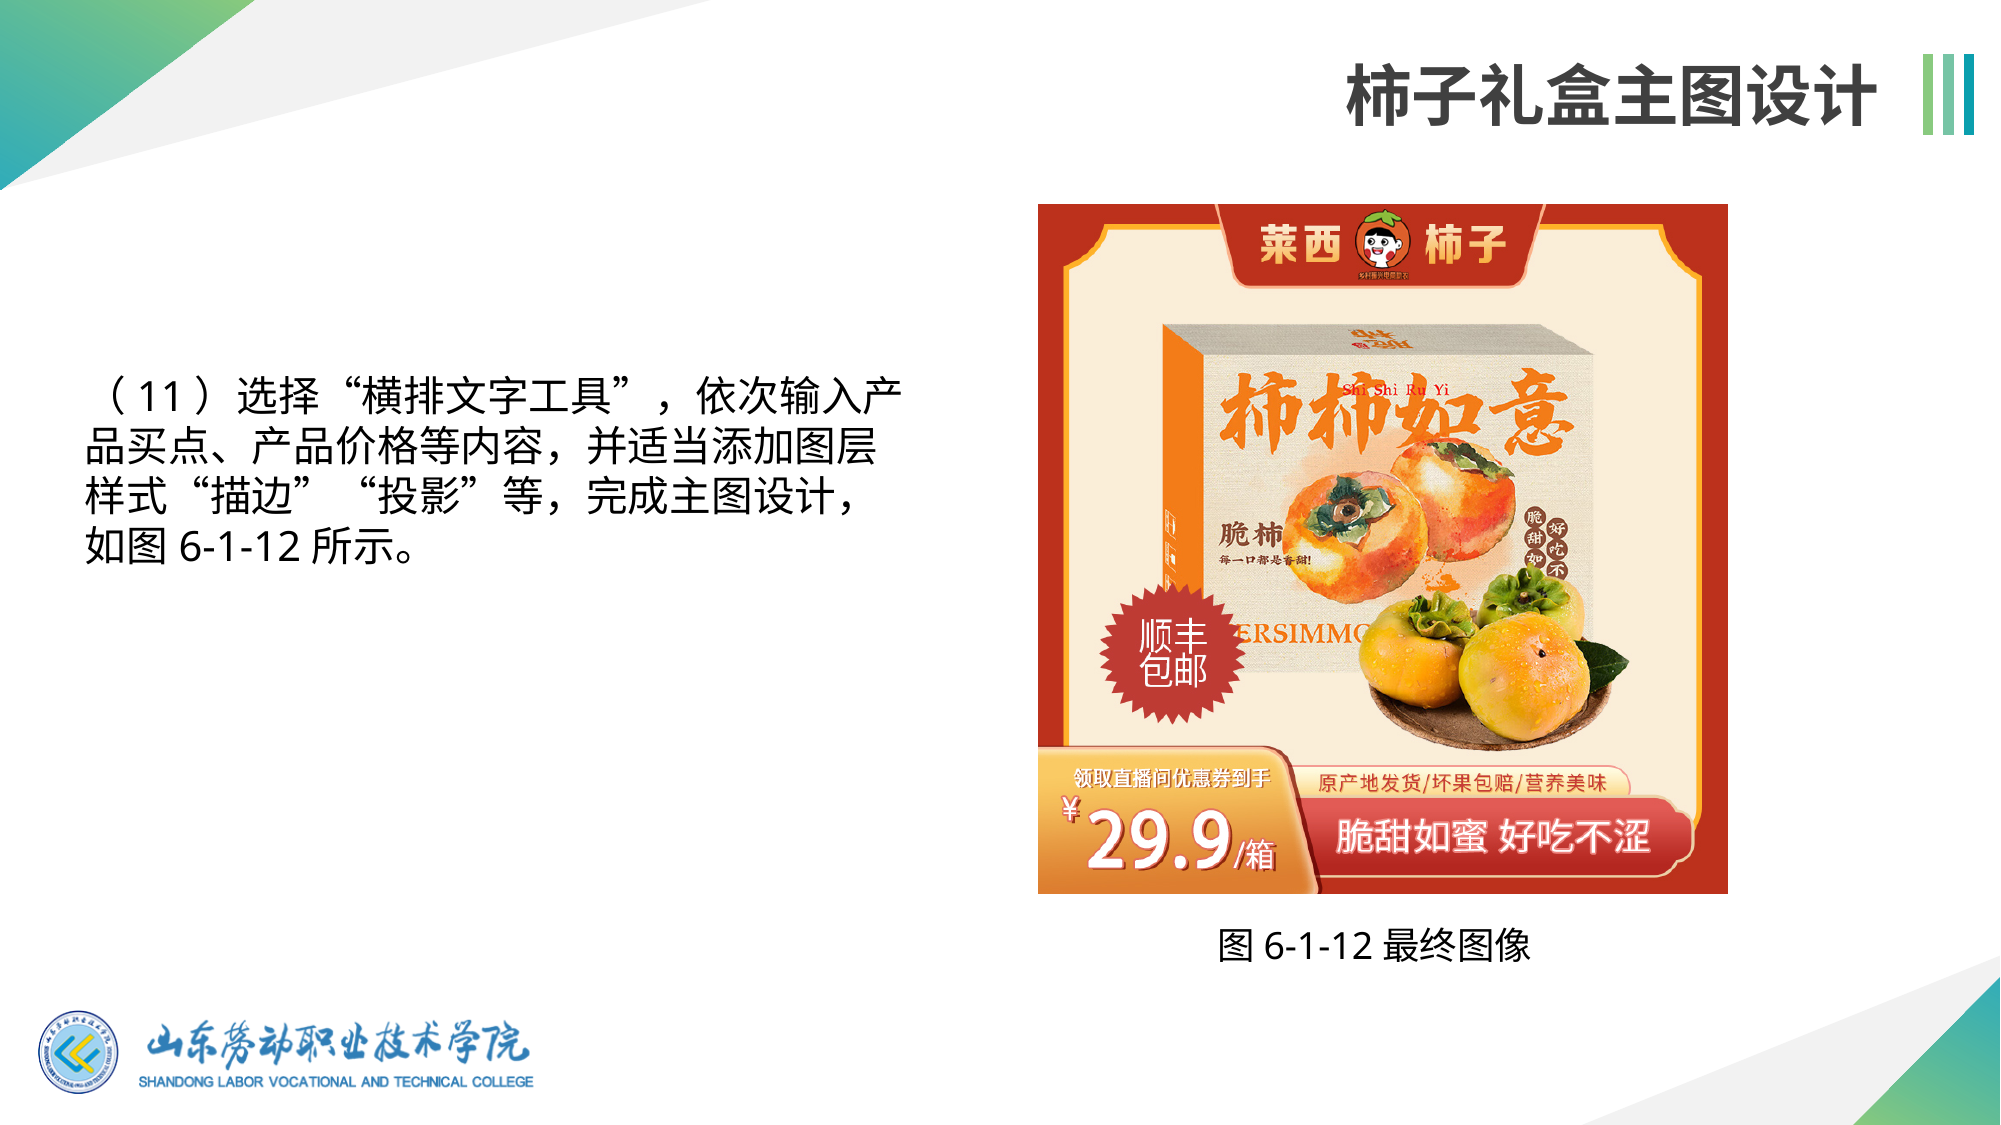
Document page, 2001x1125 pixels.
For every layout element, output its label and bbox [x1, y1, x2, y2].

picture [1038, 204, 1728, 894]
picture [38, 1010, 550, 1094]
text_box [0, 0, 2000, 1125]
text_box [1928, 54, 1969, 136]
